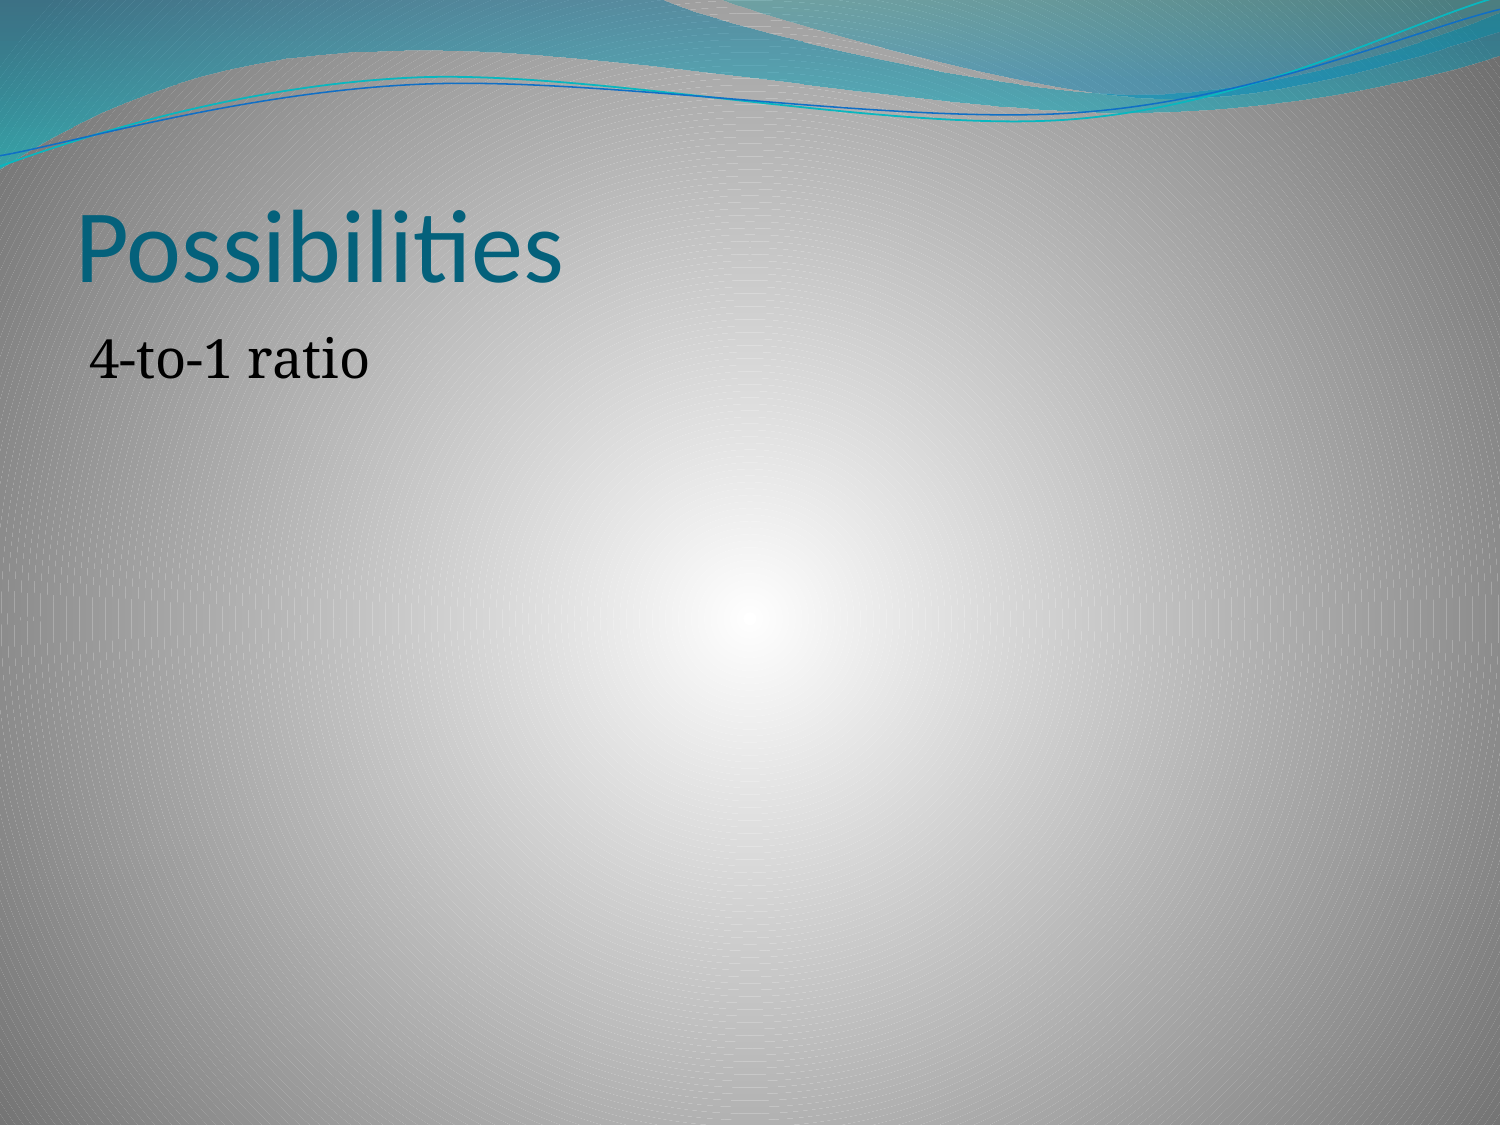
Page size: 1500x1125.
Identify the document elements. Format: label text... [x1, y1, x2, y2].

list 4-to-1 ratio [75, 317, 1425, 1038]
title Possibilities [75, 115, 1425, 303]
